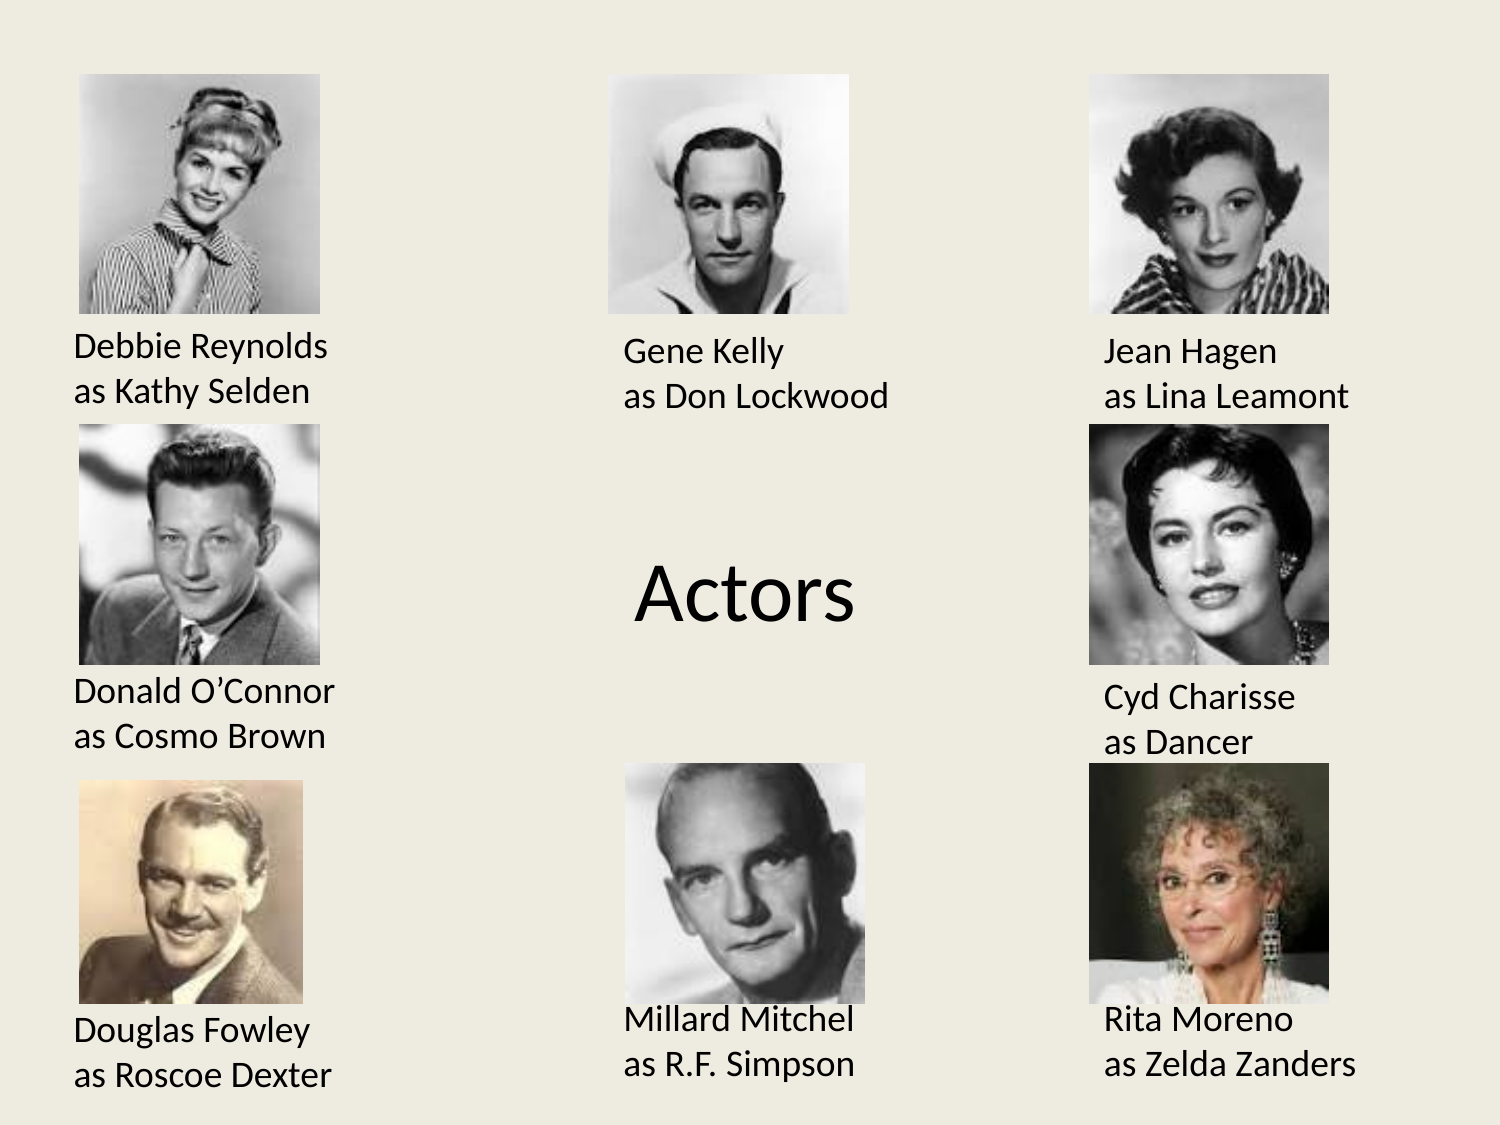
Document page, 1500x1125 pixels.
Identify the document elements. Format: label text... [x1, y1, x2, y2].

picture [1088, 74, 1329, 315]
title Actors [573, 527, 918, 647]
picture [1088, 424, 1329, 665]
text_box Millard Mitchel as R.F. Simpson [608, 986, 918, 1092]
text_box Debbie Reynolds as Kathy Selden [58, 313, 375, 419]
text_box Cyd Charisse as Dancer [1089, 664, 1359, 770]
text_box Jean Hagen as Lina Leamont [1089, 318, 1458, 424]
picture [79, 74, 320, 315]
text_box Donald O’Connor as Cosmo Brown [58, 658, 375, 764]
picture [608, 74, 849, 315]
text_box Douglas Fowley as Roscoe Dexter [58, 997, 375, 1103]
picture [625, 763, 866, 1004]
text_box Rita Moreno as Zelda Zanders [1089, 986, 1399, 1092]
picture [79, 780, 304, 1004]
picture [1088, 763, 1329, 1004]
text_box Gene Kelly as Don Lockwood [608, 318, 918, 424]
picture [79, 424, 320, 665]
